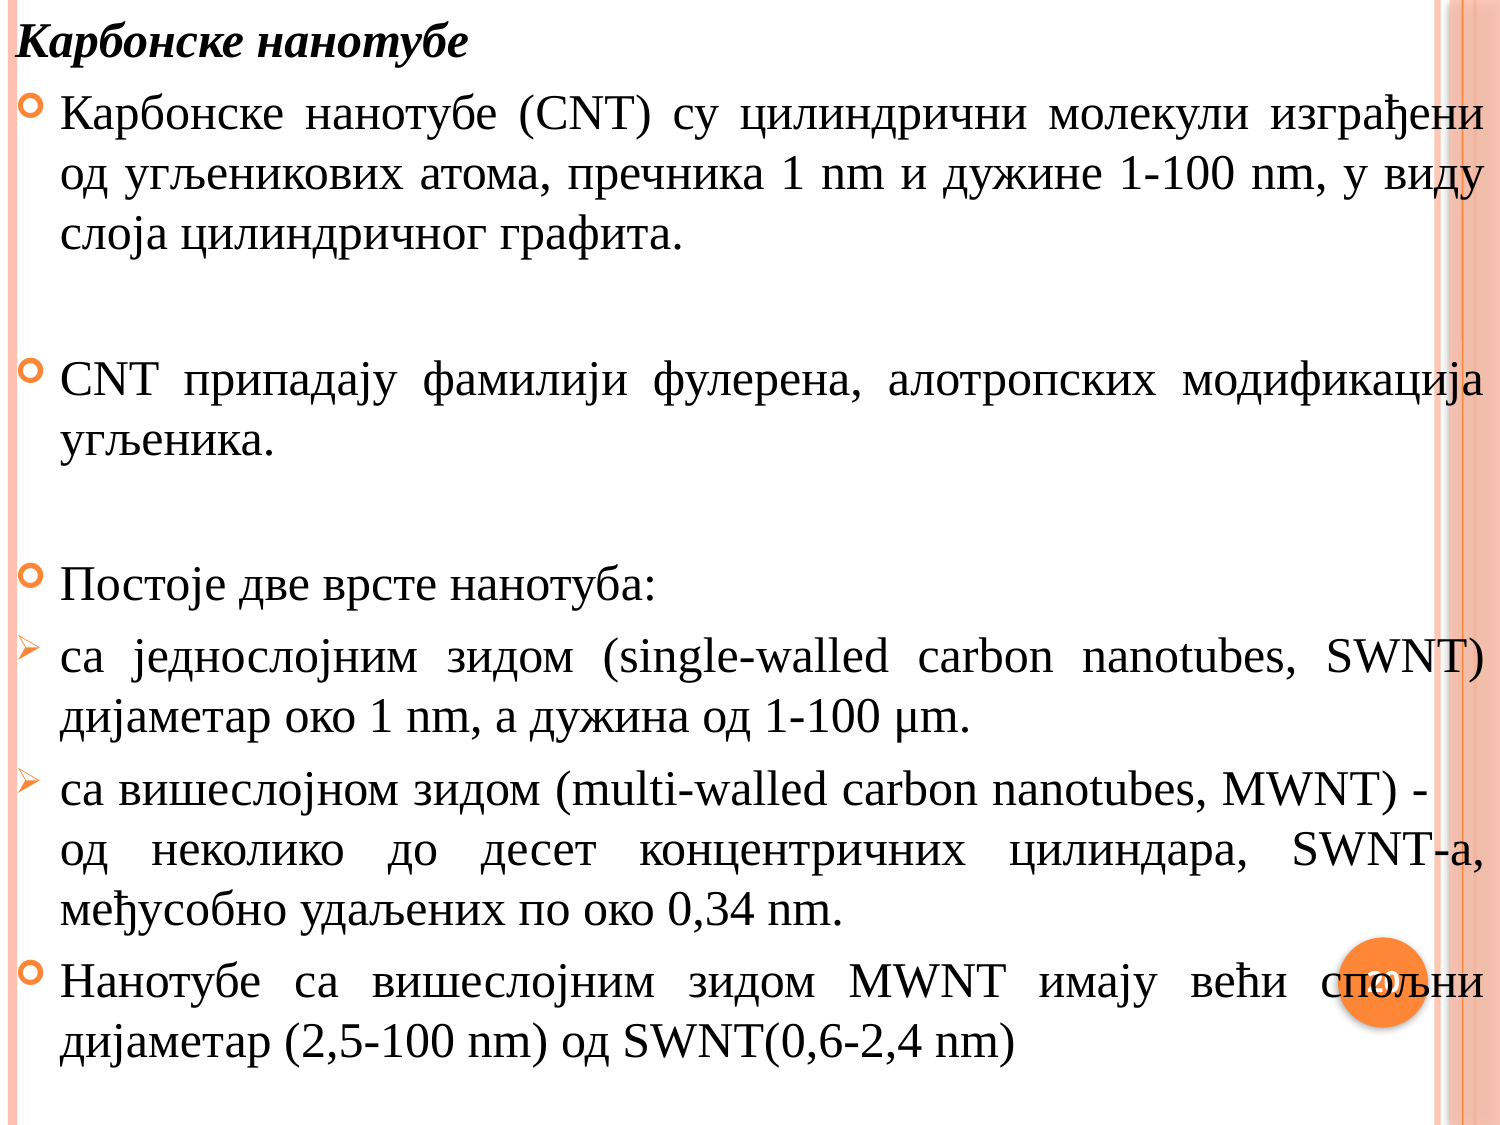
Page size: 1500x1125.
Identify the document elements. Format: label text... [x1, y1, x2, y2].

list Карбонске нанотубе Карбонске нанотубе (CNT) су цилиндрични молекули изграђени од угљеникових атома, пречника 1 nm и дужине 1-100 nm, у виду слоја цилиндричног графита. CNT припадају фамилији фулерена, алотропских модификација угљеника. Постоје две врсте нанотуба: са једнослојним зидом (single-walled carbon nanotubes, SWNT) дијаметар око 1 nm, а дужина од 1-100 μm. са вишеслојном зидом (multi-walled carbon nanotubes, MWNT) - од неколико до десет концентричних цилиндара, SWNT-а, међусобно удаљених по око 0,34 nm. Нанотубе са вишеслојним зидом MWNT имају већи спољни дијаметар (2,5-100 nm) од SWNT(0,6-2,4 nm) [0, 0, 1500, 1125]
